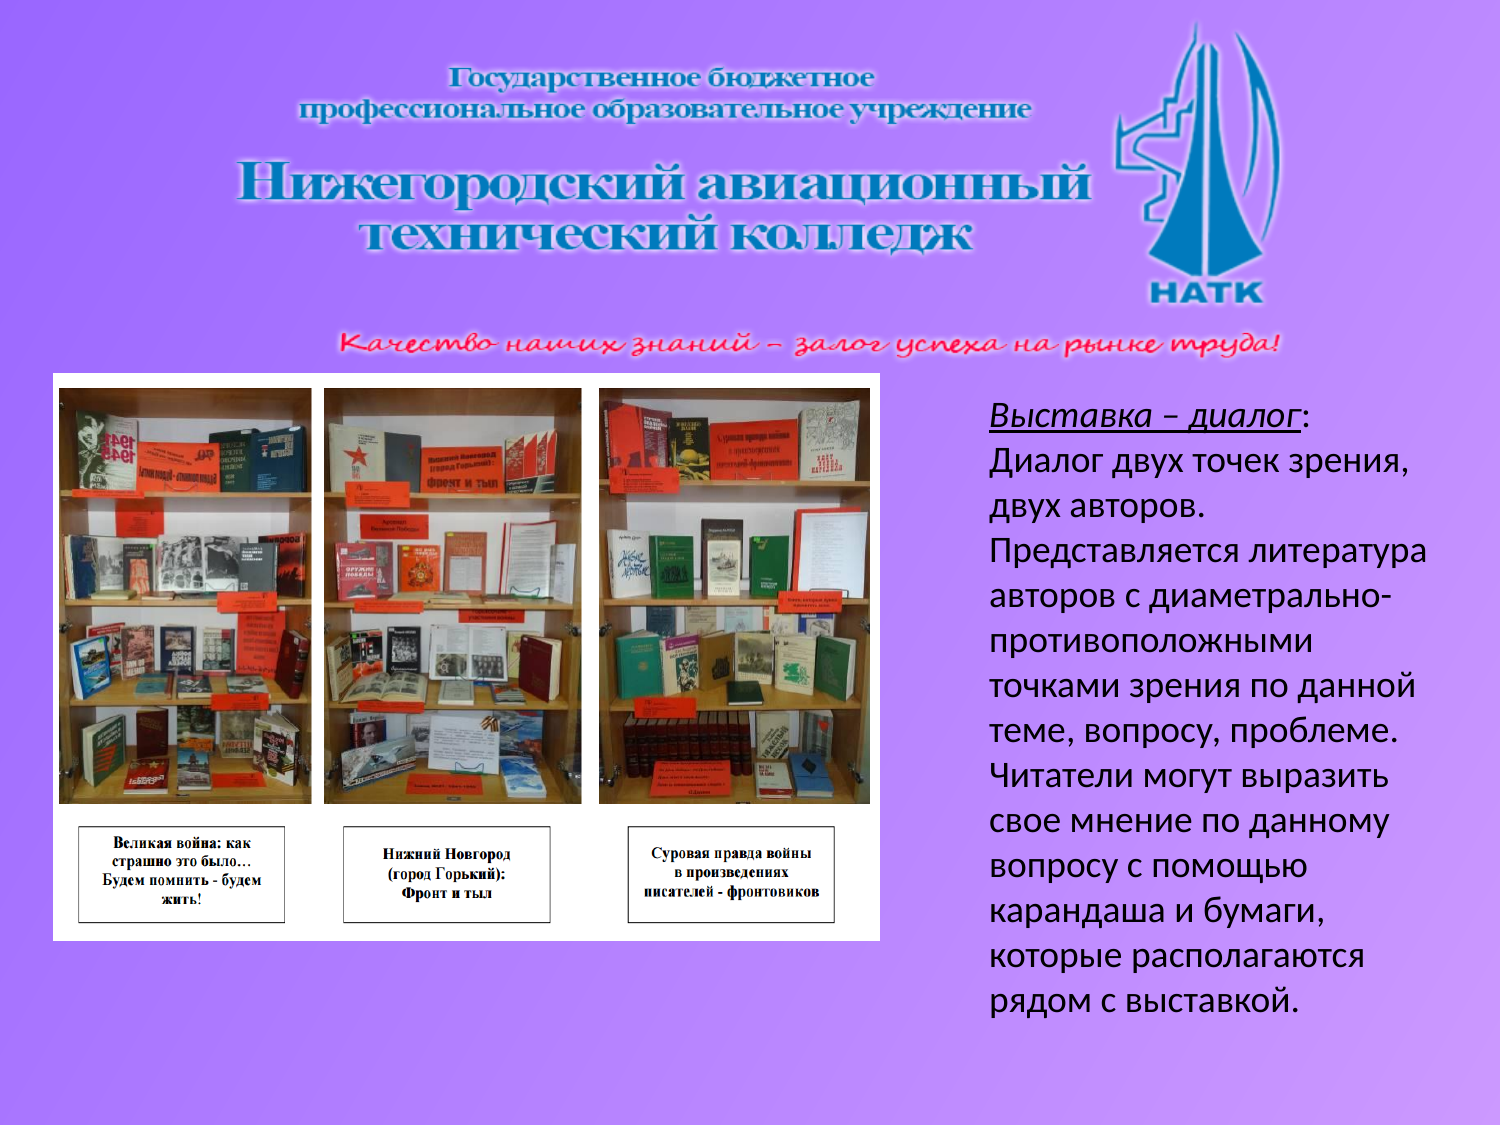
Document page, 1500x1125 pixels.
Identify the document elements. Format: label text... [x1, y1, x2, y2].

text_box Выставка – диалог: Диалог двух точек зрения, двух авторов. Представляется литература авторов с диаметрально- противоположными точками зрения по данной теме, вопросу, проблеме. Читатели могут выразить свое мнение по данному вопросу с помощью карандаша и бумаги, которые располагаются рядом с выставкой. [974, 382, 1444, 1028]
picture [52, 0, 1294, 941]
